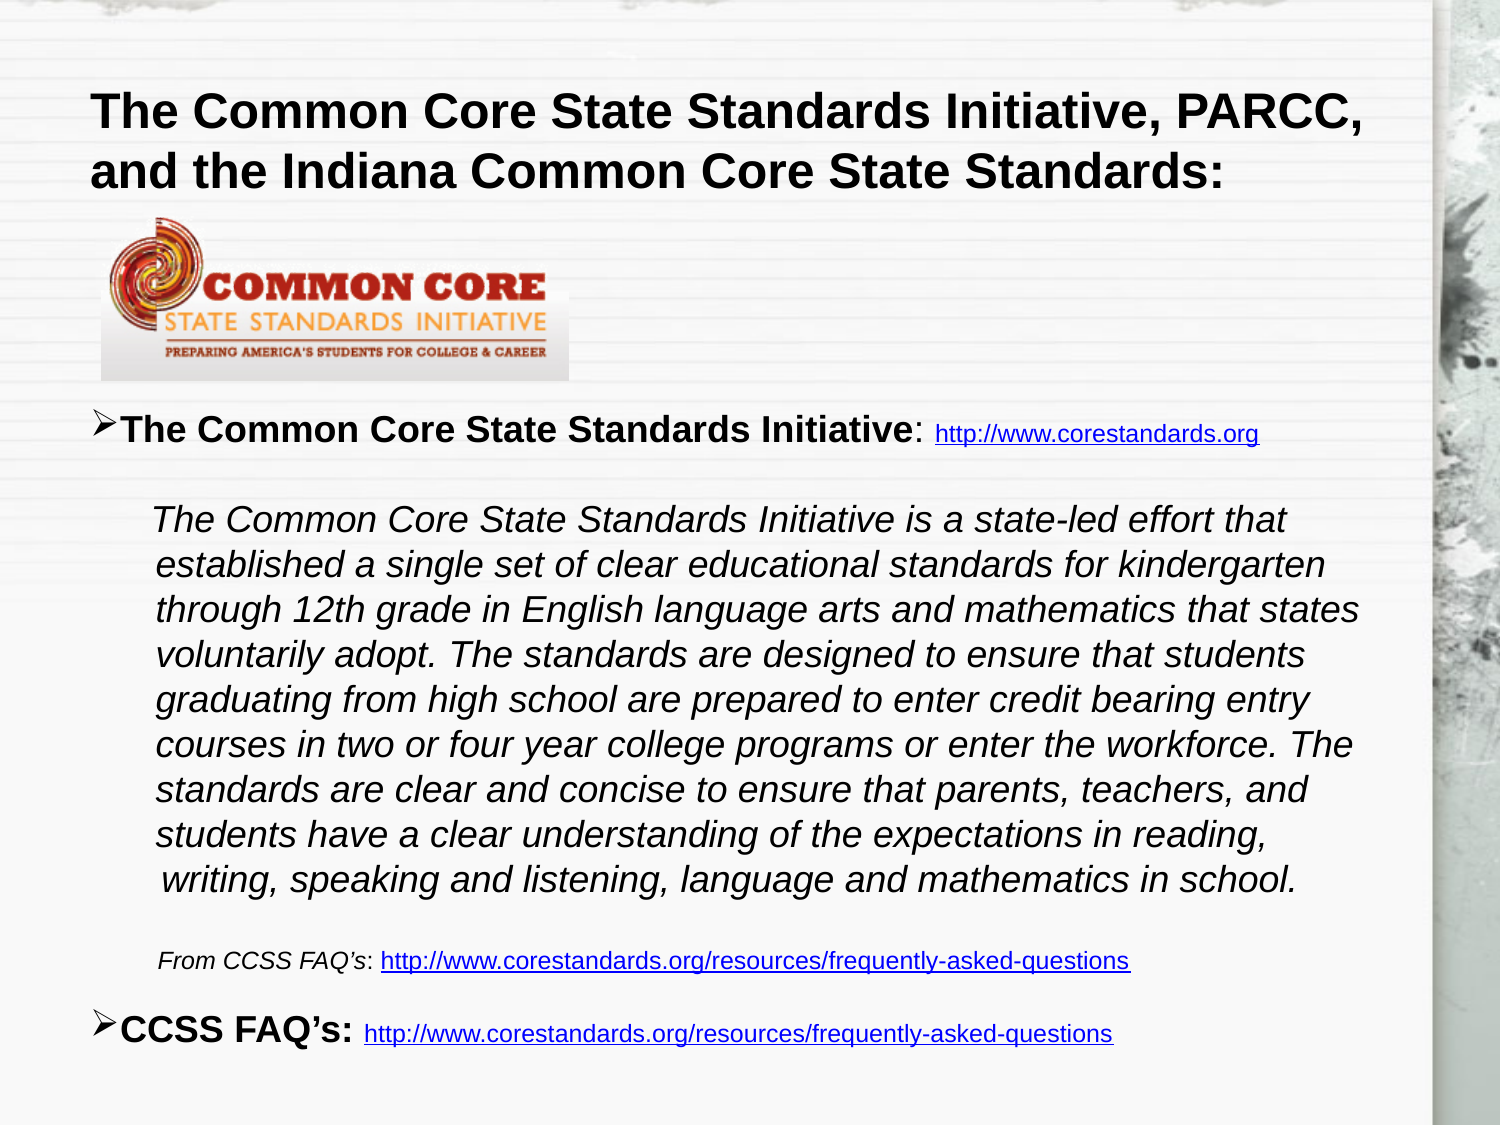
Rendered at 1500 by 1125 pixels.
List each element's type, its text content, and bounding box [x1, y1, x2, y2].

title The Common Core State Standards Initiative, PARCC, and the Indiana Common Core State Standards: [74, 44, 1426, 233]
picture [0, 0, 1500, 1125]
list The Common Core State Standards Initiative: http://www.corestandards.org The Common Core State Standards Initiative is a state-led effort that established a single set of clear educational standards for kindergarten through 12th grade in English language arts and mathematics that states voluntarily adopt. The standards are designed to ensure that students graduating from high school are prepared to enter credit bearing entry courses in two or four year college programs or enter the workforce. The standards are clear and concise to ensure that parents, teachers, and students have a clear understanding of the expectations in reading, writing, speaking and listening, language and mathematics in school. From CCSS FAQ’s: http://www.corestandards.org/resources/frequently-asked-questions CCSS FAQ’s: http://www.corestandards.org/resources/frequently-asked-questions [74, 262, 1426, 1125]
